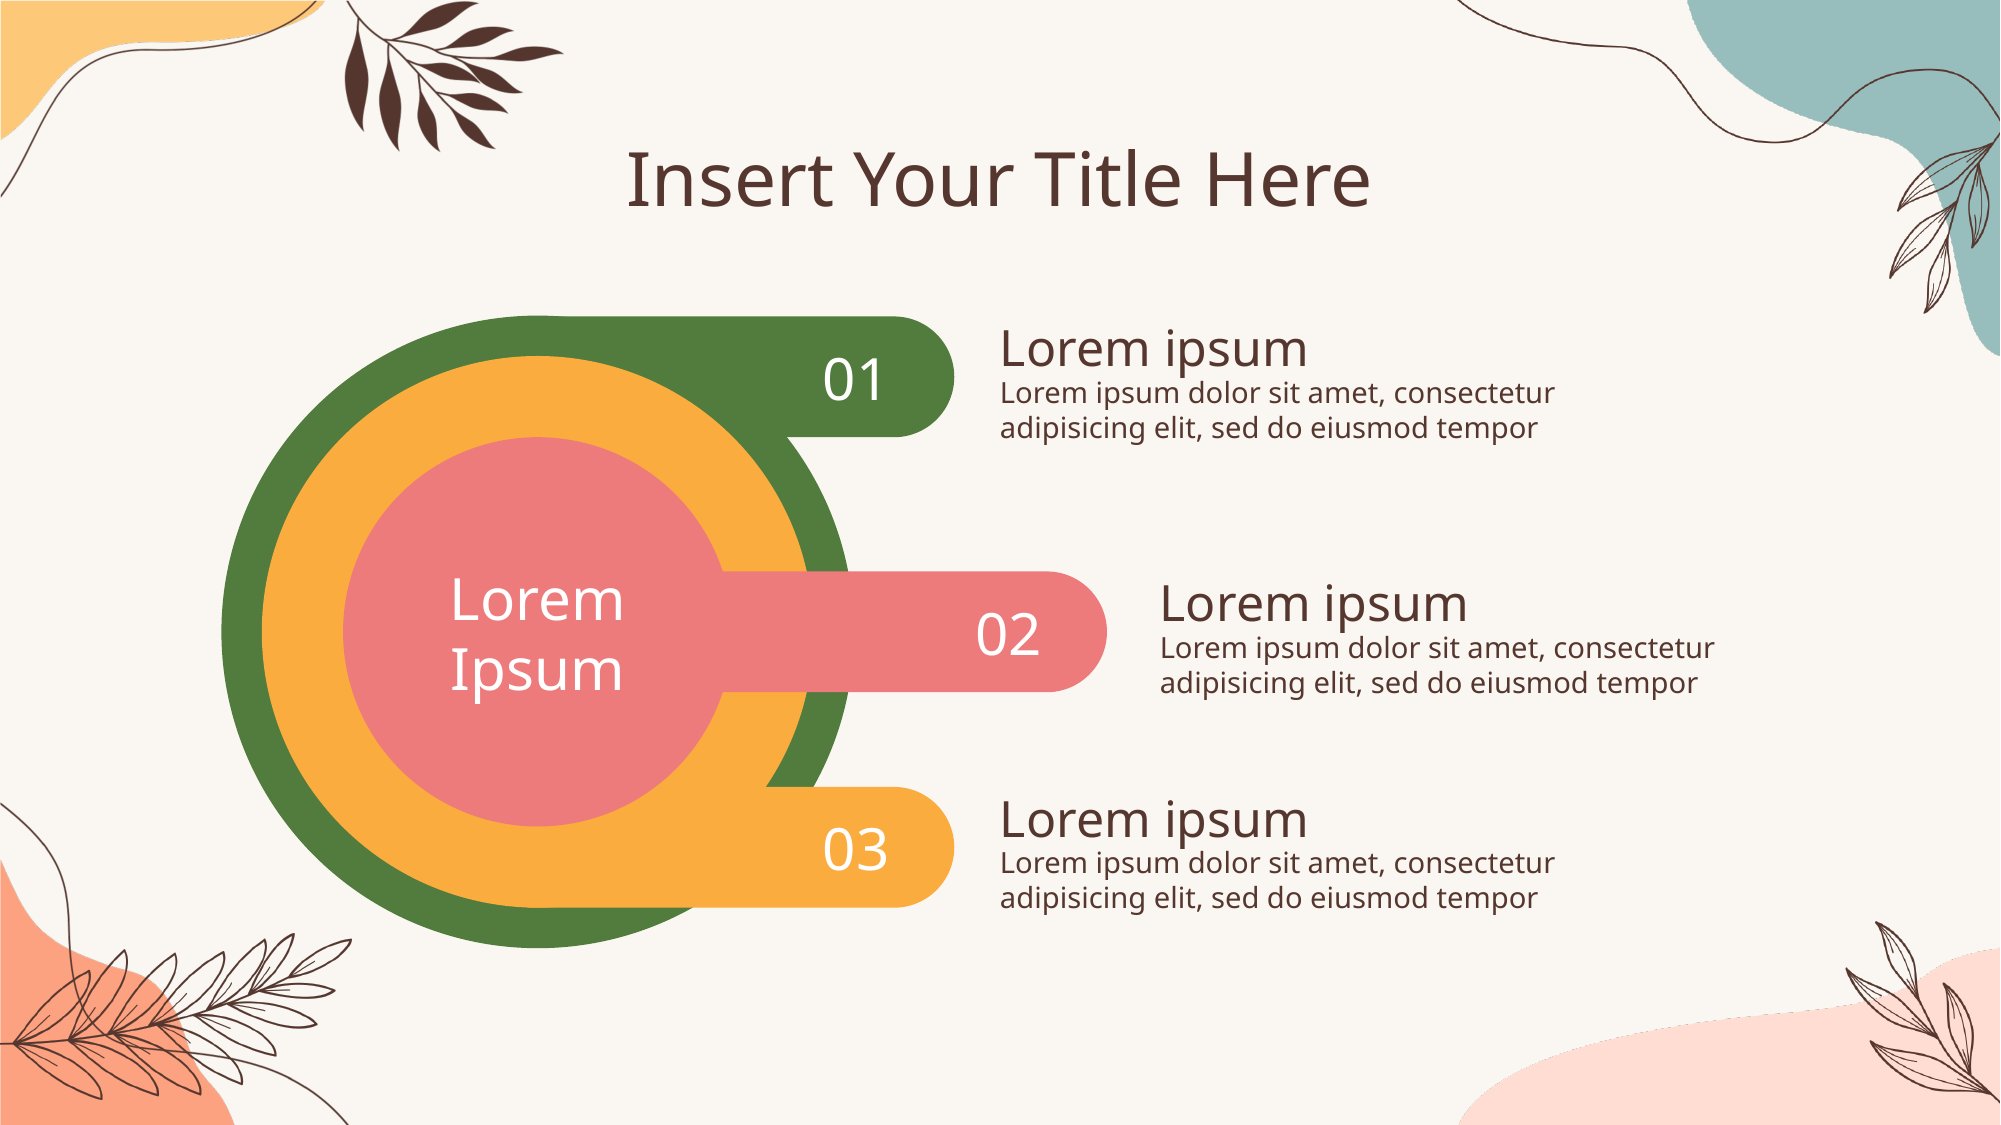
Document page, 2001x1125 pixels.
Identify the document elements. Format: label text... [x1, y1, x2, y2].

text_box Lorem ipsum dolor sit amet, consectetur adipisicing elit, sed do eiusmod tempor [985, 366, 1618, 452]
text_box Lorem ipsum [1145, 564, 1778, 621]
picture [0, 803, 352, 1125]
text_box Lorem ipsum dolor sit amet, consectetur adipisicing elit, sed do eiusmod tempor [985, 837, 1618, 922]
picture [1458, 921, 2000, 1125]
text_box Lorem ipsum [985, 779, 1618, 837]
text_box Lorem Ipsum [342, 436, 734, 828]
picture [1, 1, 563, 197]
picture [1456, 0, 2000, 356]
text_box 03 [473, 785, 956, 909]
text_box [738, 439, 849, 570]
text_box Lorem ipsum [985, 309, 1618, 366]
text_box [769, 694, 849, 785]
text_box Insert Your Title Here [391, 124, 1609, 229]
text_box Lorem ipsum dolor sit amet, consectetur adipisicing elit, sed do eiusmod tempor [1145, 621, 1778, 707]
text_box [260, 354, 808, 909]
text_box 01 [475, 315, 956, 439]
text_box 02 [724, 570, 1109, 694]
text_box [220, 314, 693, 950]
